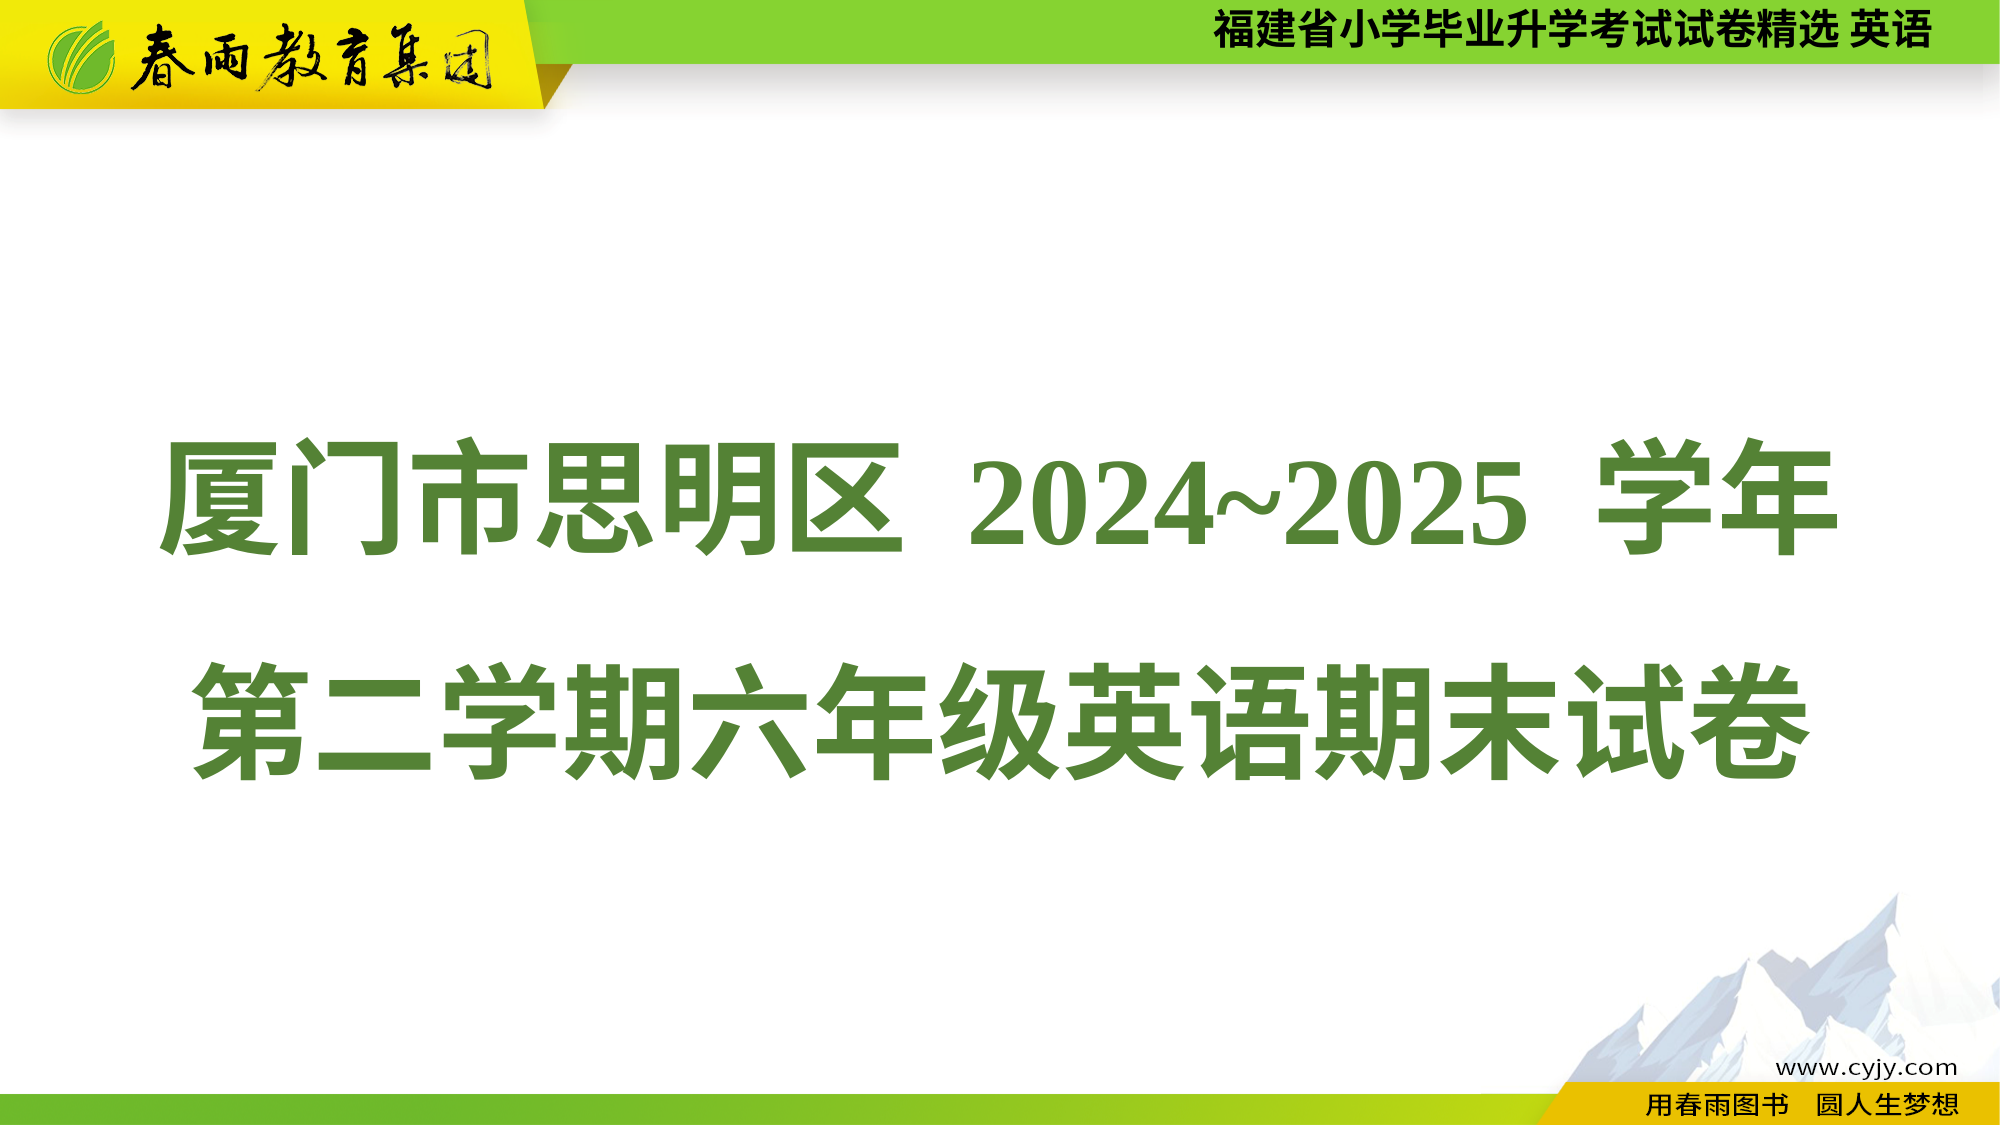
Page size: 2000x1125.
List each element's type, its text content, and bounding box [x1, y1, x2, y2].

text_box 厦门市思明区 2024~2025 学年 第二学期六年级英语期末试卷 [0, 337, 2000, 802]
picture [0, 802, 2000, 1125]
picture [0, 0, 2000, 337]
